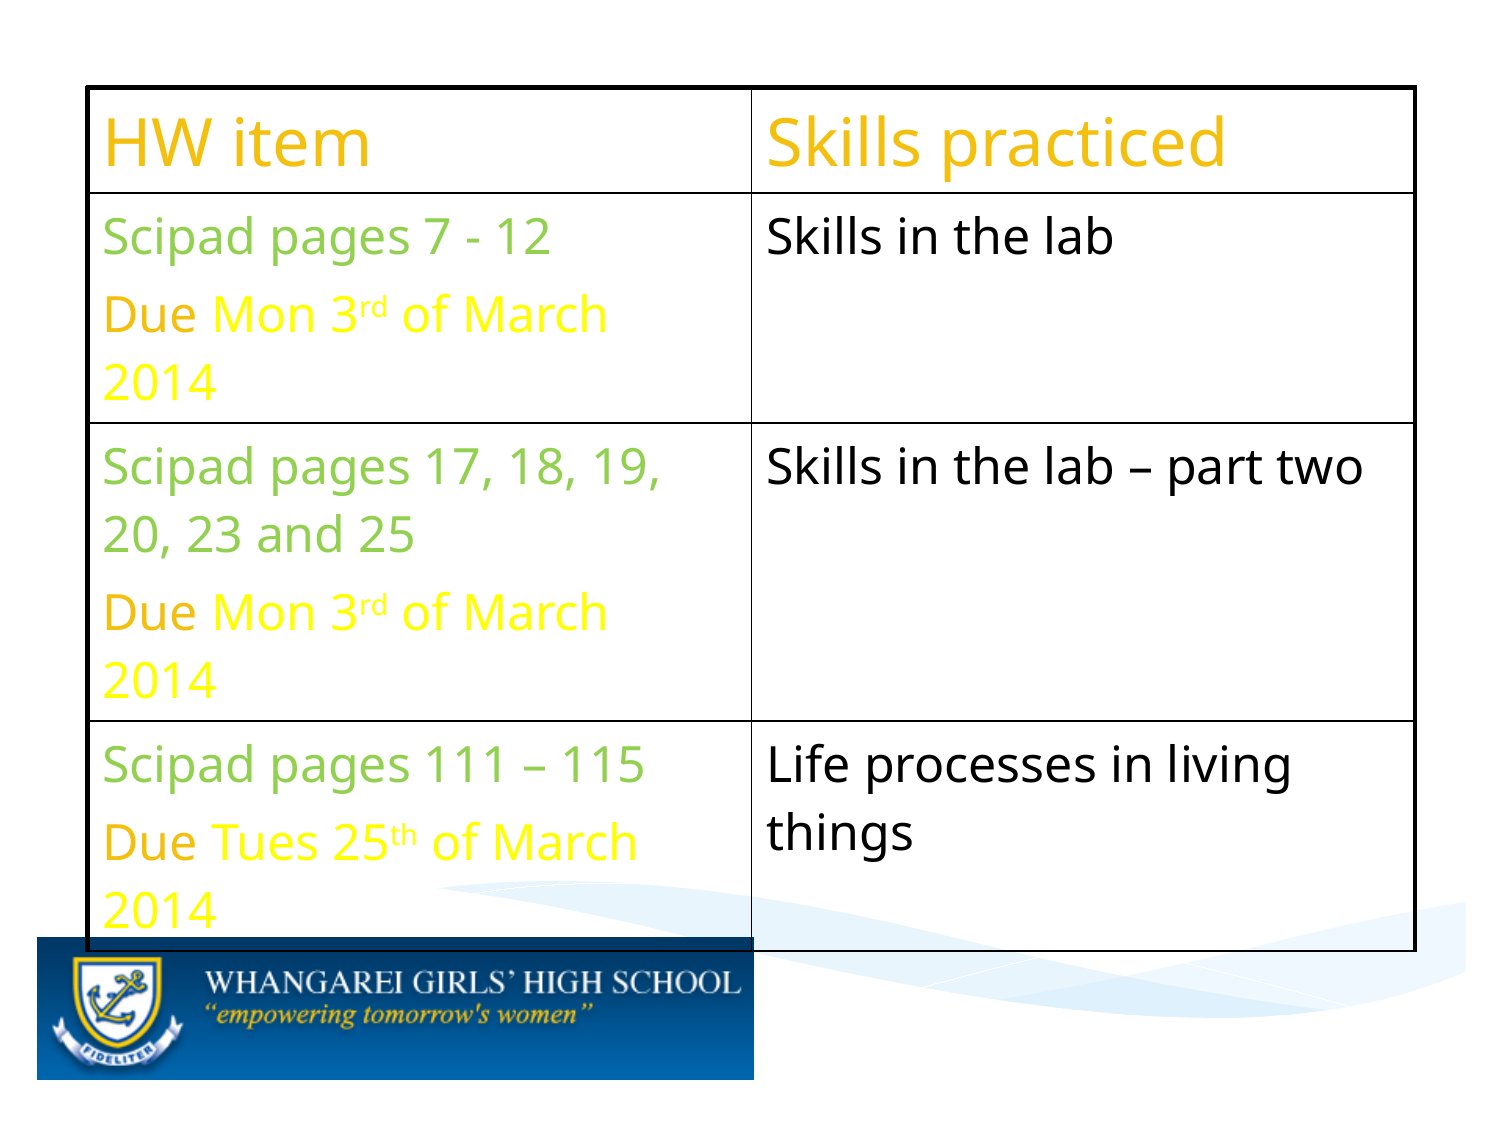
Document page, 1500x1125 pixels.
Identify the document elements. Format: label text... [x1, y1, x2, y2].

table_header Skills practiced [752, 90, 1413, 192]
table_cell Life processes in living things [752, 722, 1413, 950]
table_cell Scipad pages 7 - 12 Due Mon 3rd of March 2014 [90, 194, 751, 422]
picture [37, 937, 754, 1080]
table_cell Scipad pages 17, 18, 19, 20, 23 and 25 Due Mon 3rd of March 2014 [90, 424, 751, 720]
table_header HW item [90, 90, 751, 192]
table_cell Skills in the lab [752, 194, 1413, 422]
table_cell Scipad pages 111 – 115 Due Tues 25th of March 2014 [90, 722, 751, 935]
table_cell Skills in the lab – part two [752, 424, 1413, 720]
